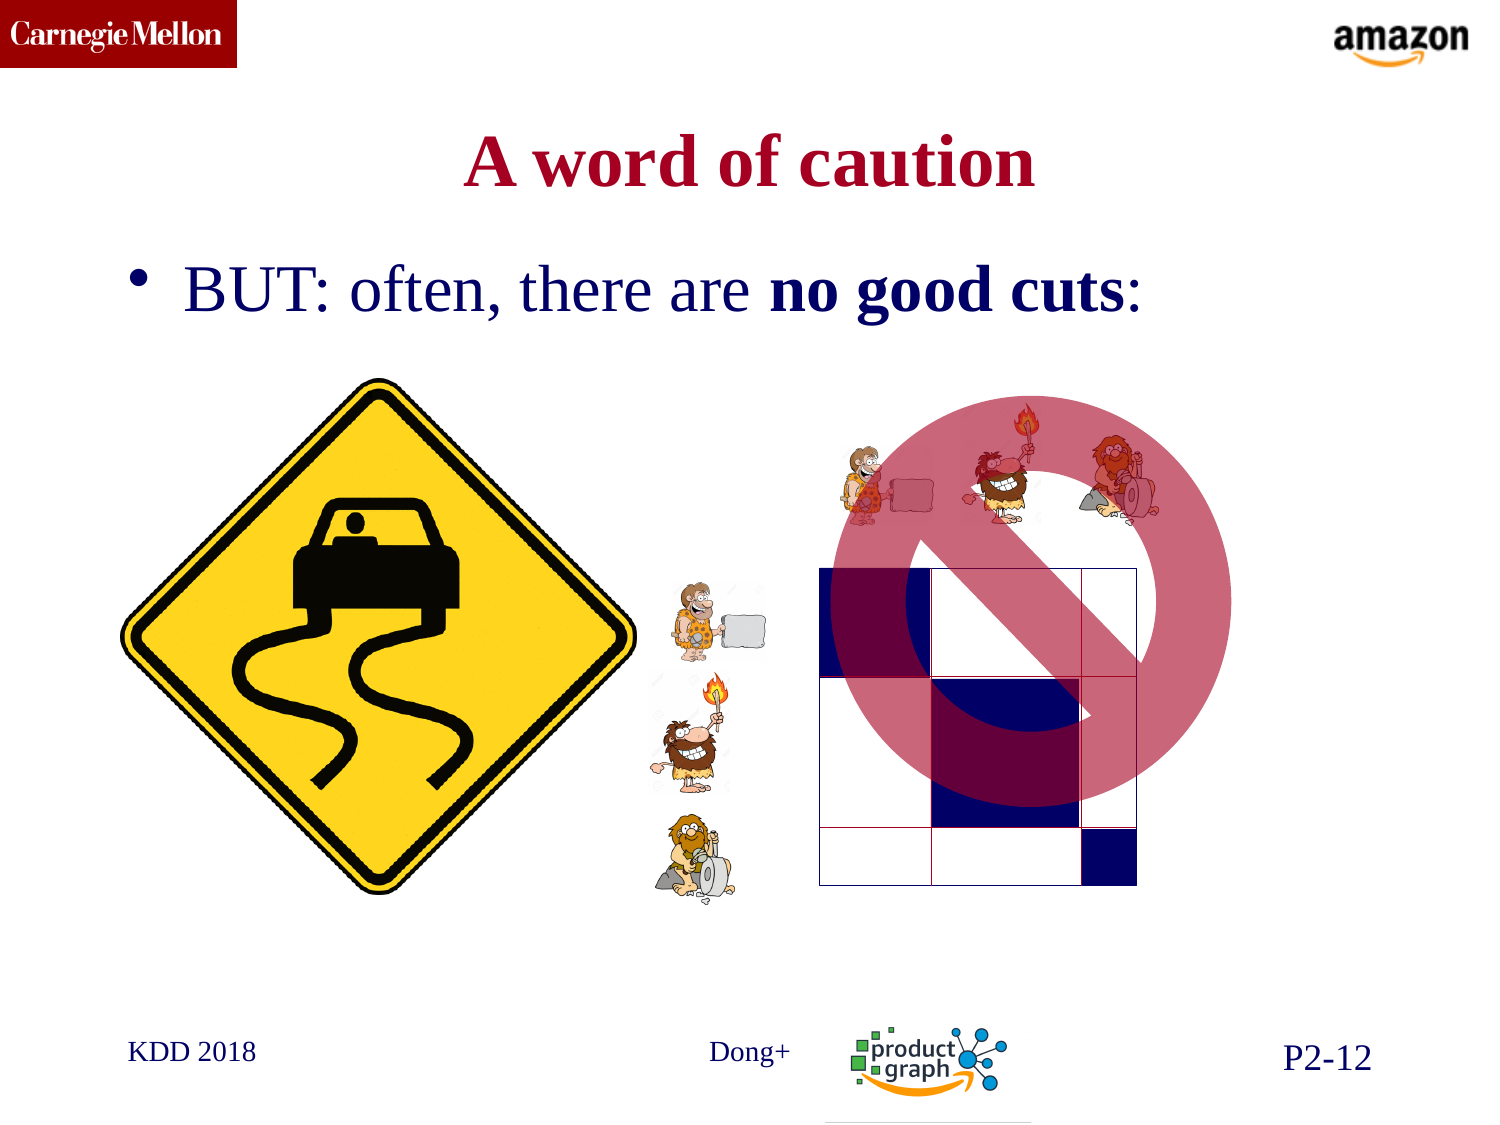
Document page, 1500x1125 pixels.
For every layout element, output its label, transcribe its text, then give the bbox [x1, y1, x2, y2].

text_box [990, 395, 1072, 400]
footer Dong+ [512, 1024, 988, 1101]
picture [1322, 4, 1484, 88]
picture [0, 0, 237, 68]
slide_number P2-12 [1074, 1024, 1388, 1101]
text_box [648, 401, 1159, 905]
title A word of caution [112, 99, 1388, 213]
text_box [1163, 446, 1232, 756]
picture [120, 378, 638, 896]
slide_number KDD 2018 [112, 1024, 426, 1101]
list BUT: often, there are no good cuts: [112, 237, 1388, 1001]
